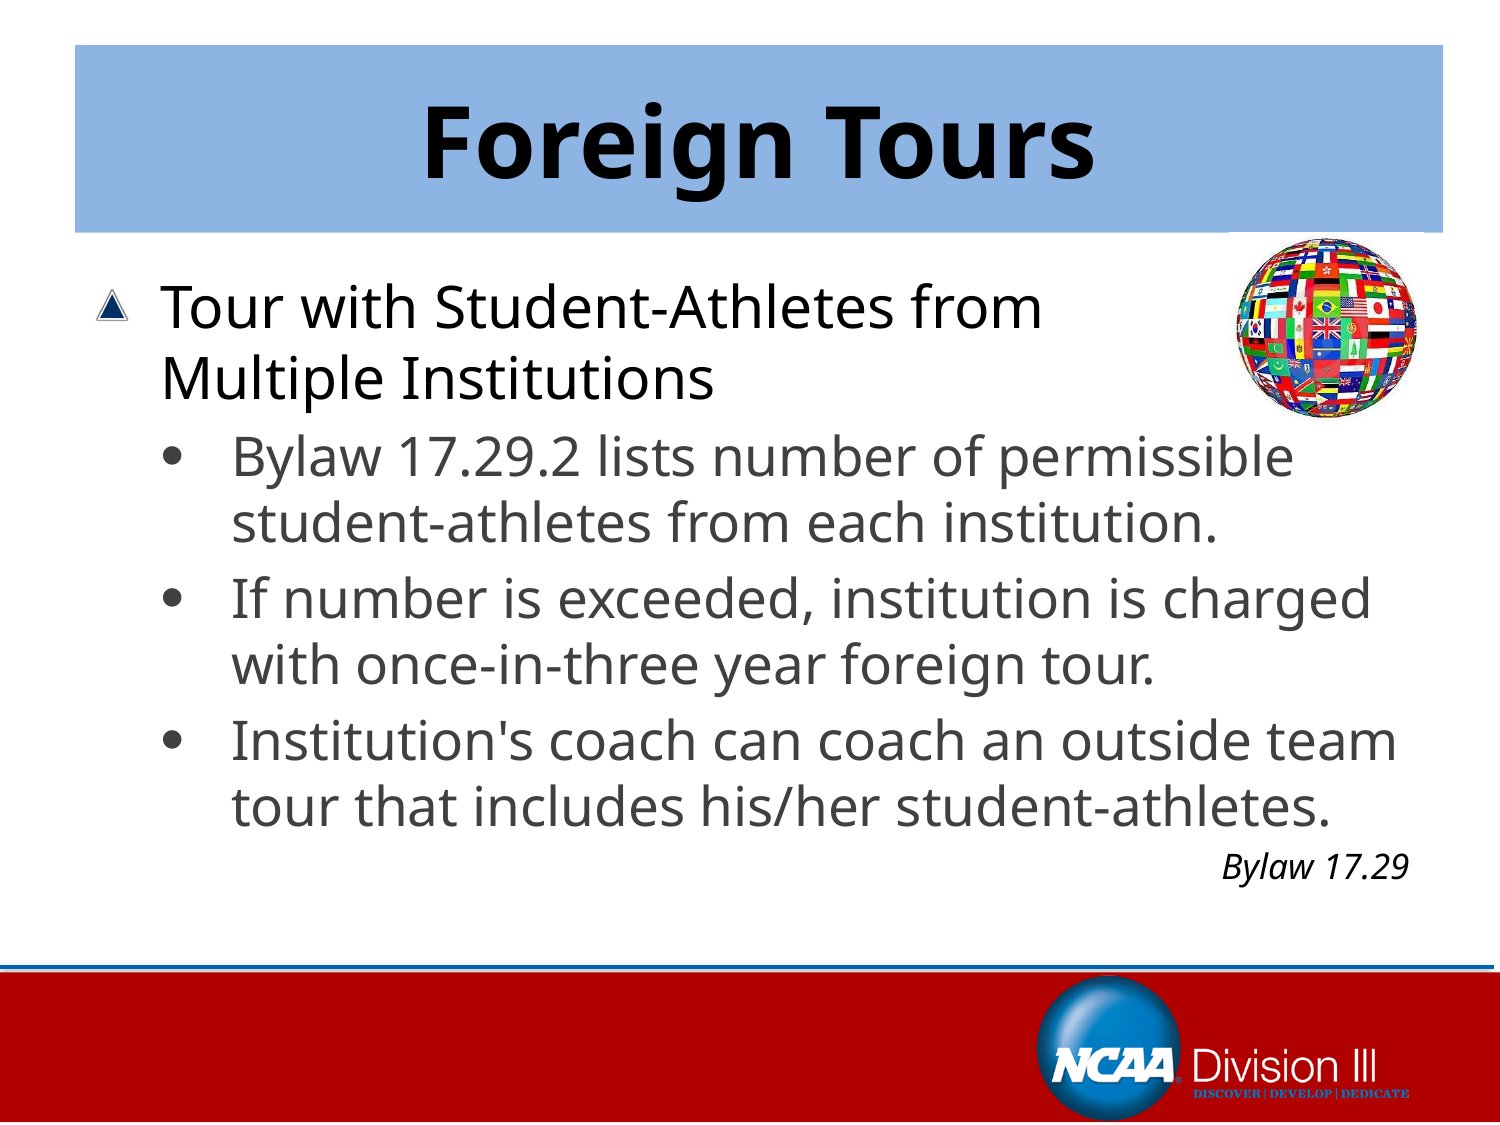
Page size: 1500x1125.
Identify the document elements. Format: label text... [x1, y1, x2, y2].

picture [90, 283, 134, 328]
picture [1021, 983, 1423, 1125]
list Tour with Student-Athletes from Multiple Institutions Bylaw 17.29.2 lists number of permissible student-athletes from each institution. If number is exceeded, institution is charged with once-in-three year foreign tour. Institution's coach can coach an outside team tour that includes his/her student-athletes. Bylaw 17.29 [75, 262, 1425, 983]
picture [1229, 232, 1424, 428]
title Foreign Tours [75, 45, 1444, 233]
